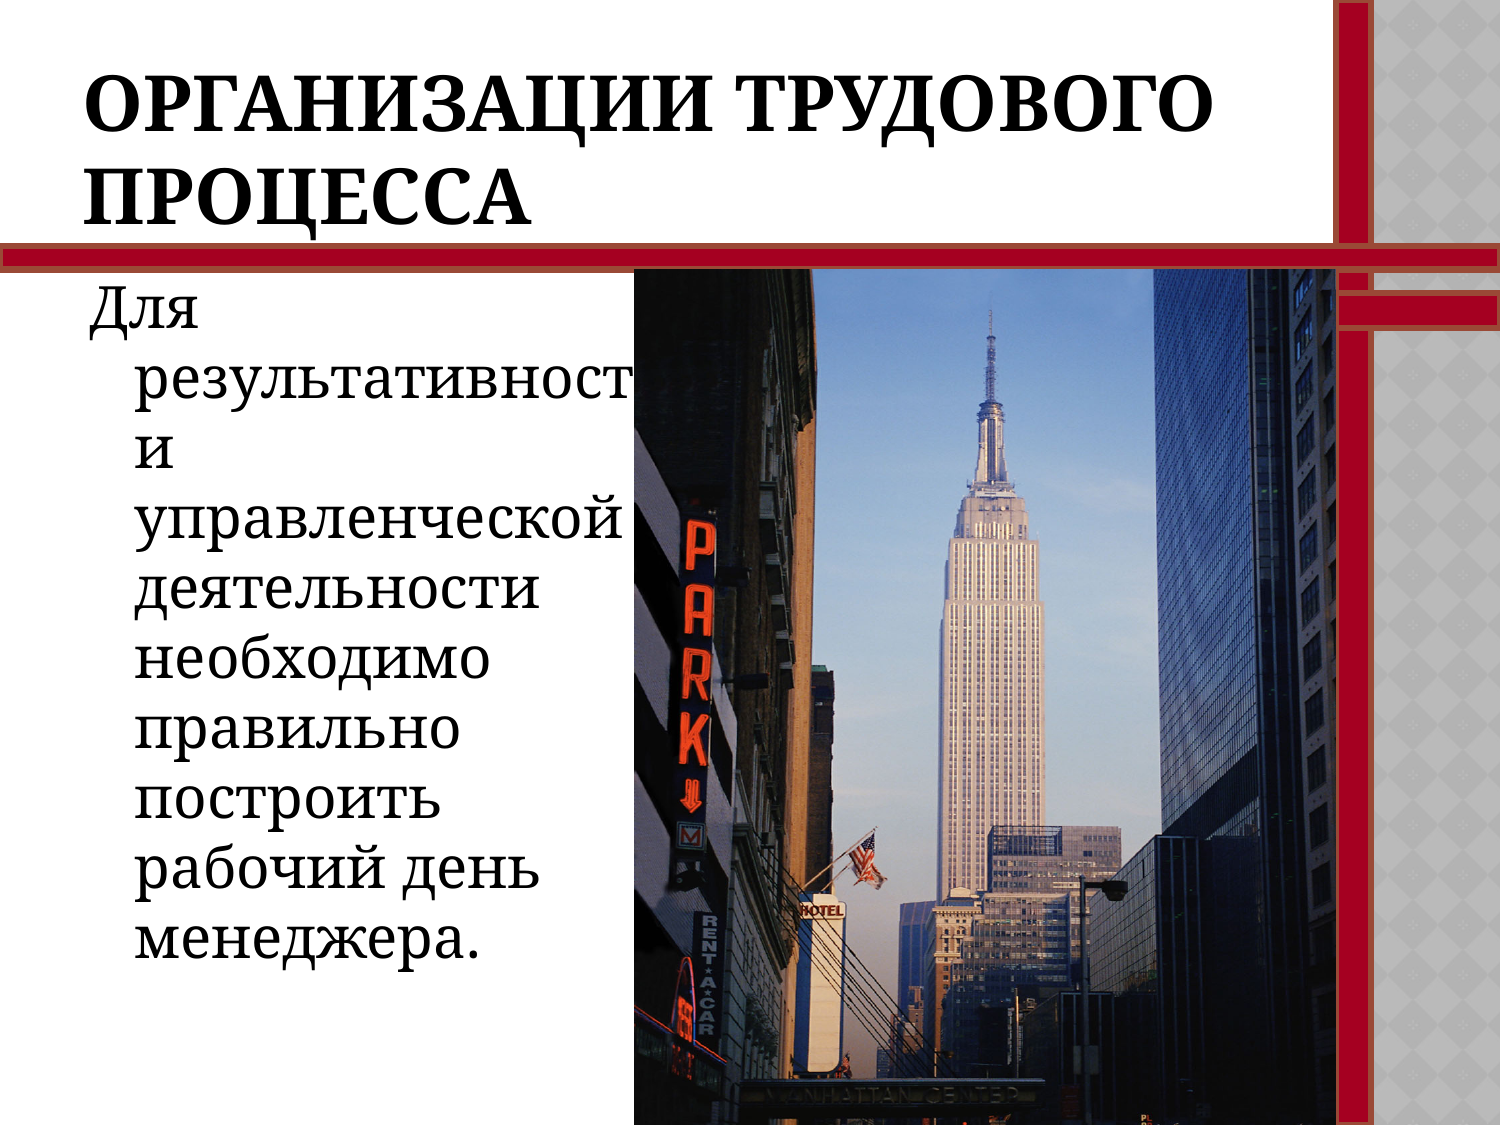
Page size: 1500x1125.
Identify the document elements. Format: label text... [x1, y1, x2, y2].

title Организации трудового процесса [75, 52, 1263, 240]
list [633, 269, 1337, 1125]
list Для результативности управленческой деятельности необходимо правильно построить рабочий день менеджера. [75, 262, 653, 1005]
